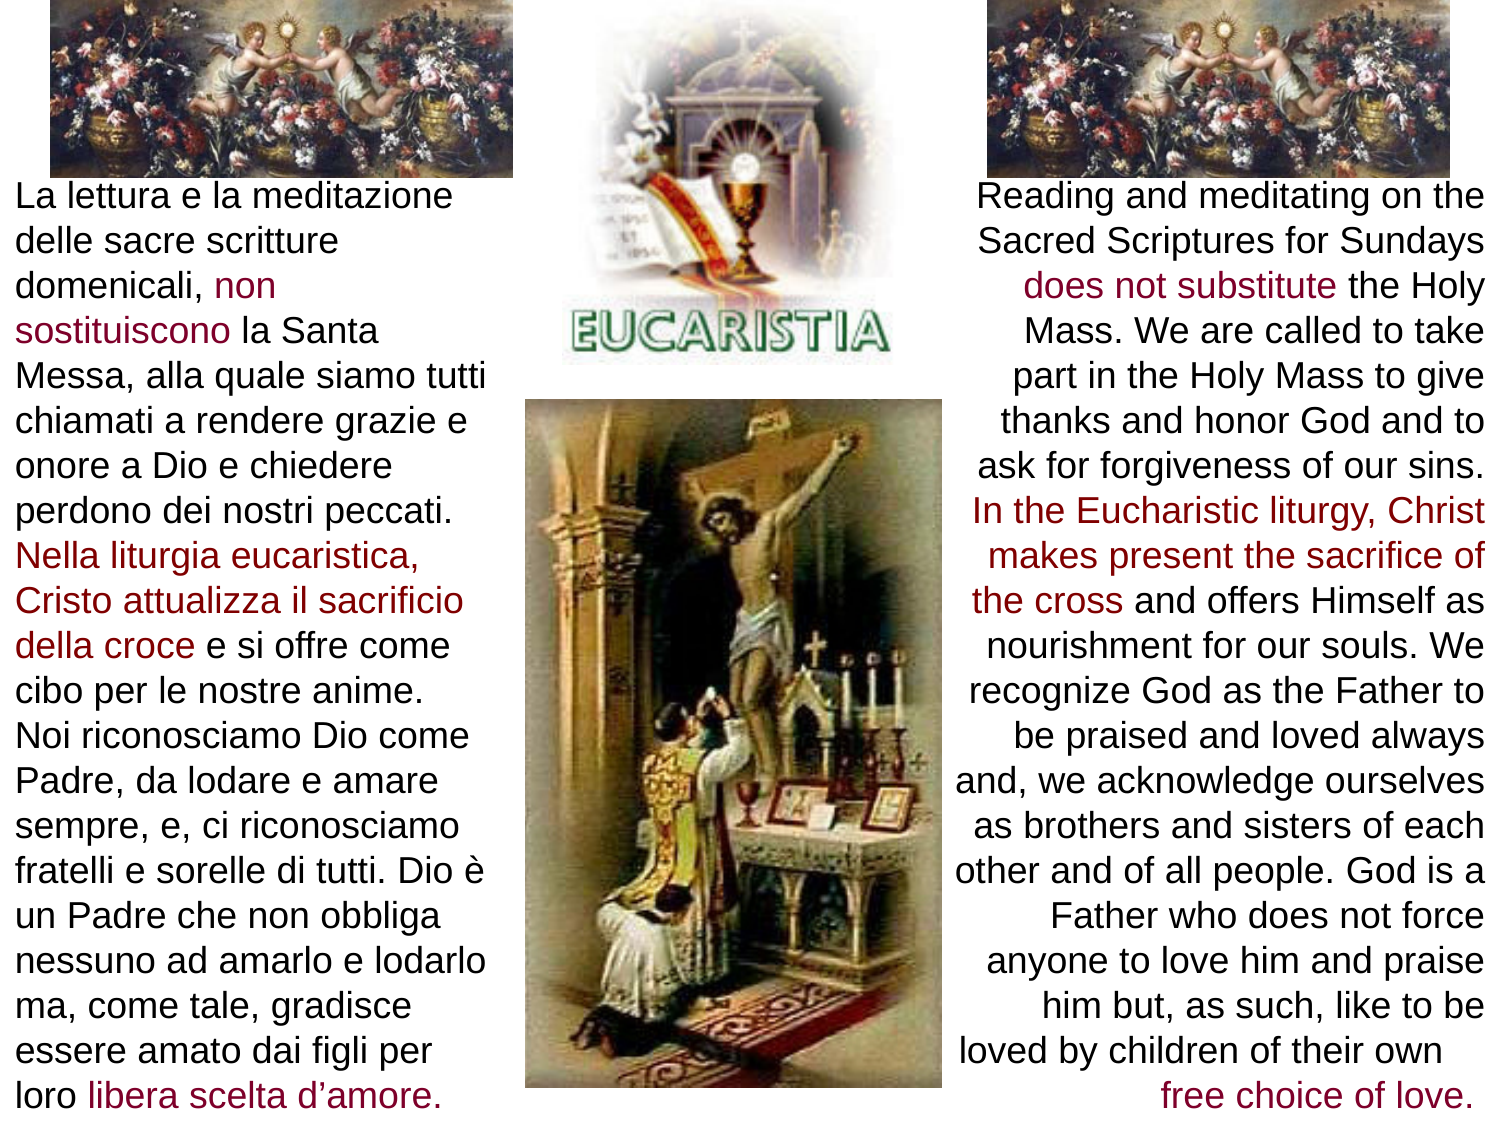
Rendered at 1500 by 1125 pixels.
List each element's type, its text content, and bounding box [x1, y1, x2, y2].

picture [562, 0, 904, 365]
text_box Reading and meditating on the Sacred Scriptures for Sundays does not substitute the Holy Mass. We are called to take part in the Holy Mass to give thanks and honor God and to ask for forgiveness of our sins. In the Eucharistic liturgy, Christ makes present the sacrifice of the cross and offers Himself as nourishment for our souls. We recognize God as the Father to be praised and loved always and, we acknowledge ourselves as brothers and sisters of each other and of all people. God is a Father who does not force anyone to love him and praise him but, as such, like to be loved by children of their own free choice of love. [937, 163, 1500, 1124]
picture [524, 399, 942, 1088]
picture [987, 0, 1450, 178]
picture [49, 0, 513, 178]
text_box La lettura e la meditazione delle sacre scritture domenicali, non sostituiscono la Santa Messa, alla quale siamo tutti chiamati a rendere grazie e onore a Dio e chiedere perdono dei nostri peccati. Nella liturgia eucaristica, Cristo attualizza il sacrificio della croce e si offre come cibo per le nostre anime. Noi riconosciamo Dio come Padre, da lodare e amare sempre, e, ci riconosciamo fratelli e sorelle di tutti. Dio è un Padre che non obbliga nessuno ad amarlo e lodarlo ma, come tale, gradisce essere amato dai figli per loro libera scelta d’amore. [0, 163, 513, 1124]
